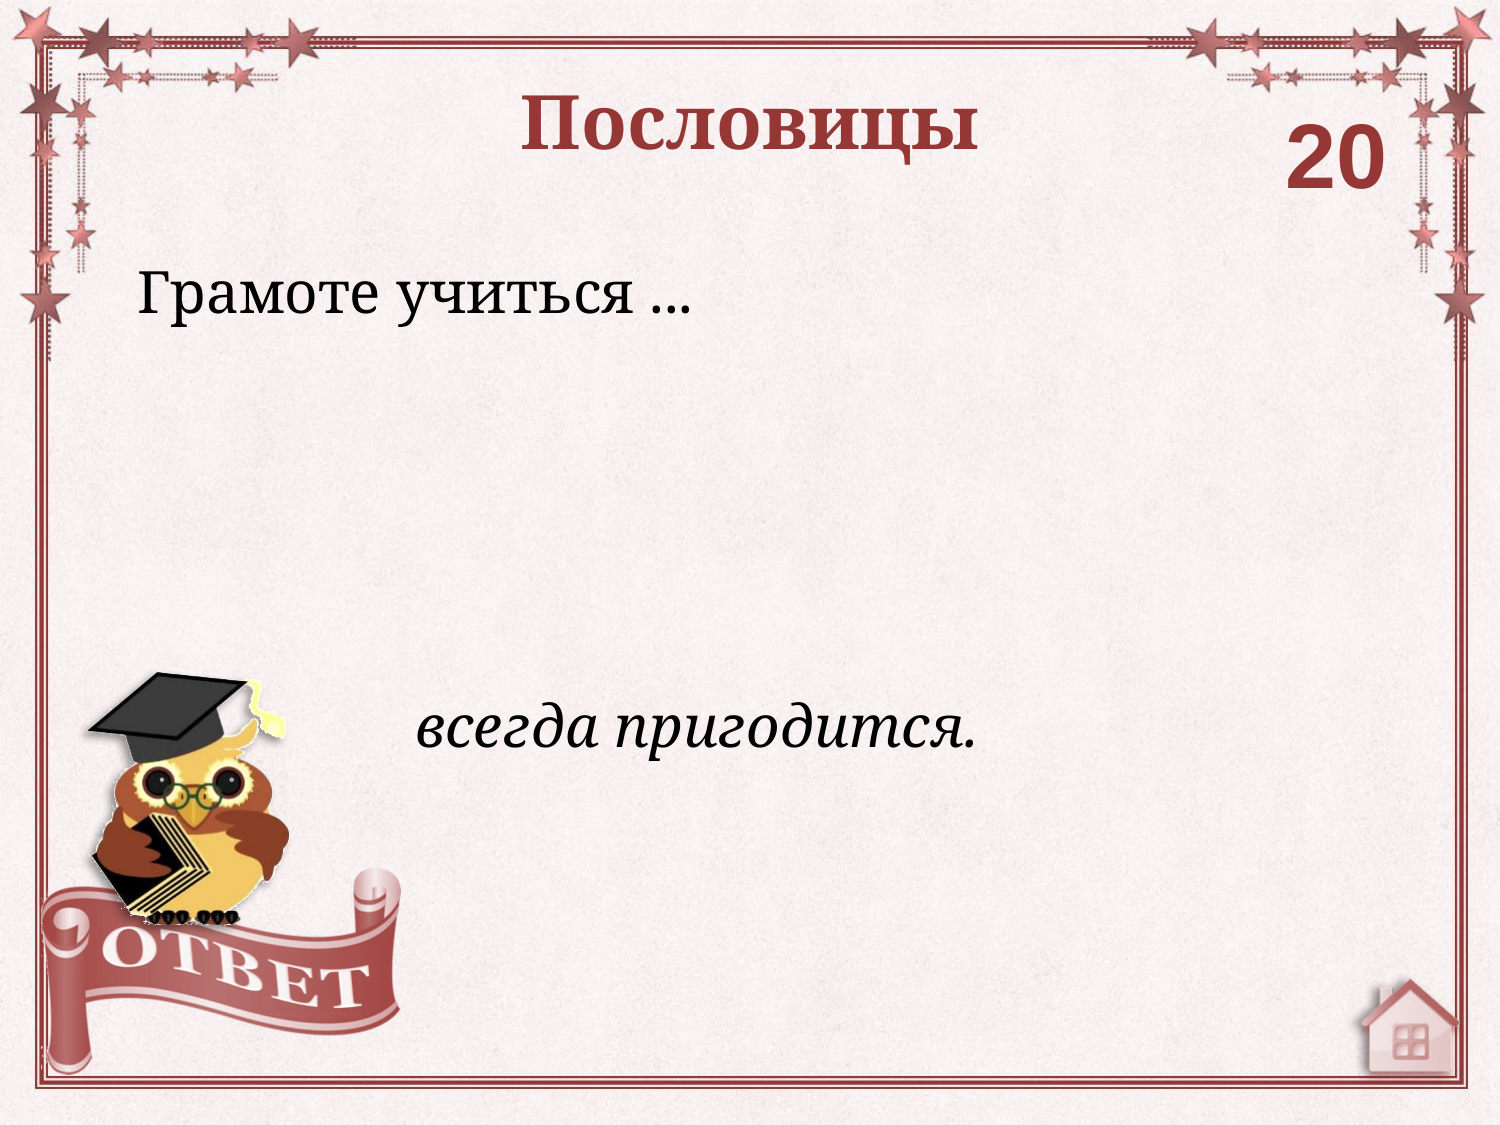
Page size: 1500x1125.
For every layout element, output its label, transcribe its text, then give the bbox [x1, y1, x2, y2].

text_box Пословицы [301, 66, 1200, 172]
picture [0, 0, 1500, 1125]
text_box всегда пригодится. [400, 681, 1435, 766]
text_box Грамоте учиться ... [123, 247, 1378, 333]
text_box 20 [1266, 89, 1407, 215]
